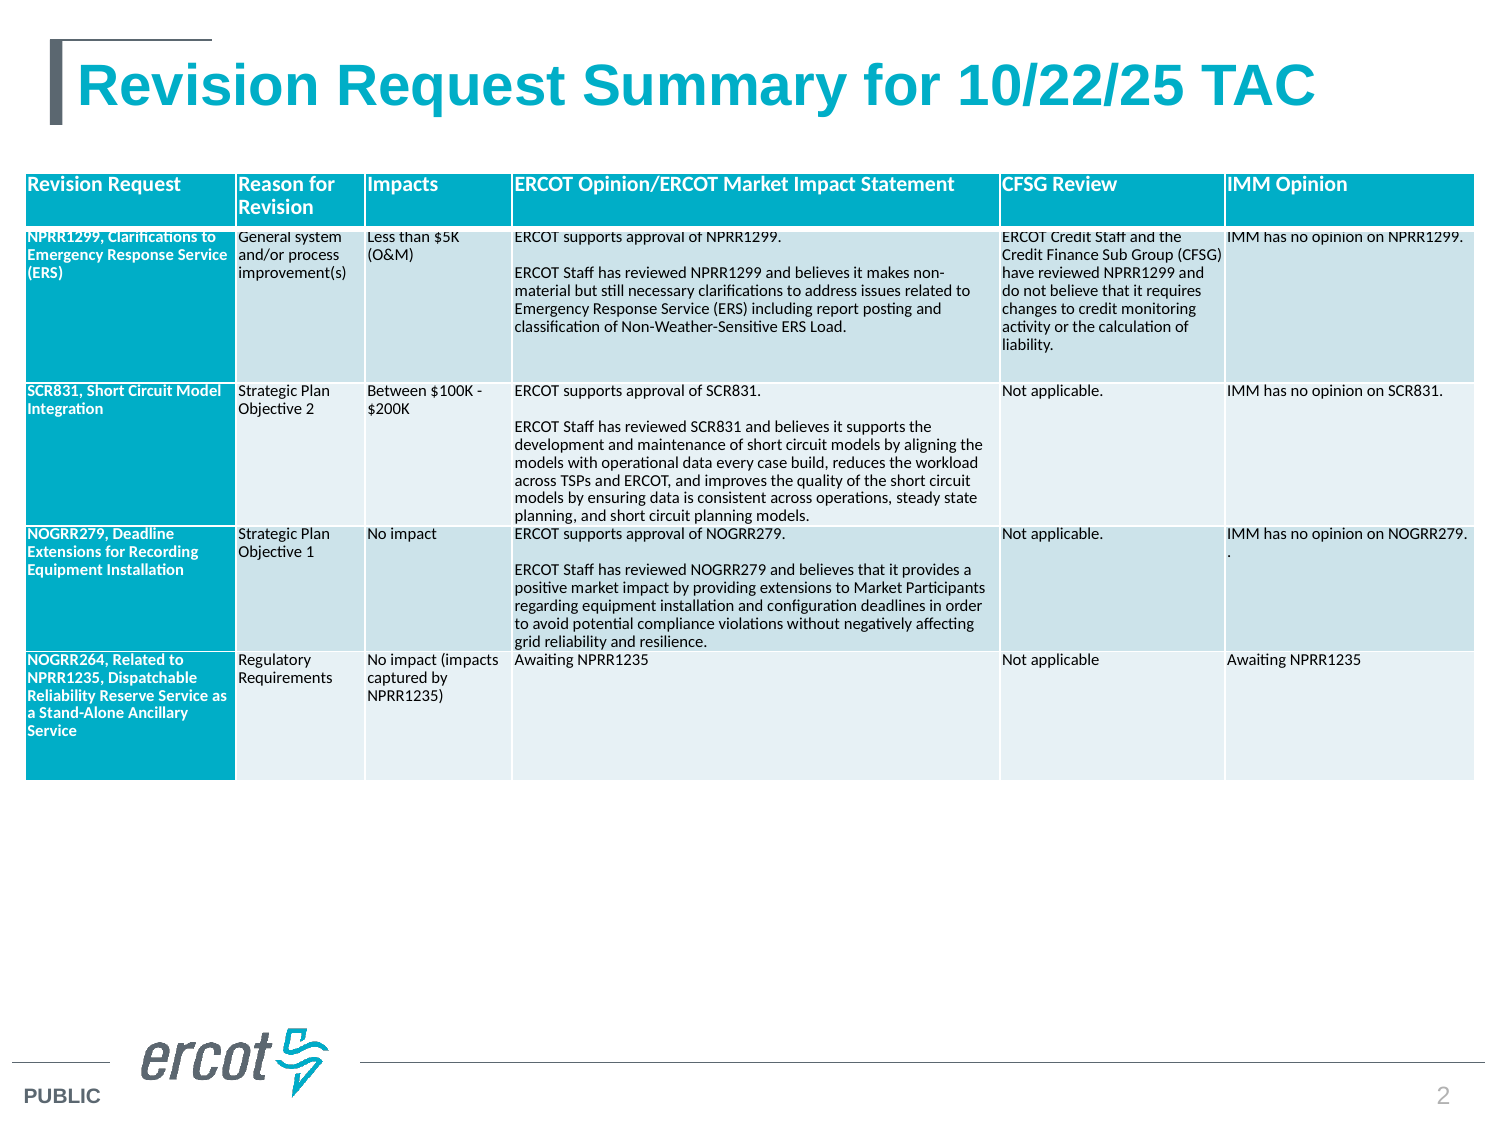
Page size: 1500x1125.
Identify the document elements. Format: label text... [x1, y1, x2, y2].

table_cell General system and/or process improvement(s) [237, 232, 364, 382]
table_cell Strategic Plan Objective 2 [237, 384, 364, 525]
table_header ERCOT Opinion/ERCOT Market Impact Statement [513, 174, 999, 226]
table_cell Not applicable. [1001, 384, 1224, 525]
table_cell IMM has no opinion on NOGRR279. . [1226, 527, 1474, 651]
table_cell Not applicable. [1001, 527, 1224, 651]
table_header CFSG Review [1001, 174, 1224, 226]
table_cell No impact [366, 527, 511, 651]
table_cell Between $100K - $200K [366, 384, 511, 525]
table_header IMM Opinion [1226, 174, 1474, 226]
table_header Impacts [366, 174, 511, 226]
table_cell ERCOT supports approval of NOGRR279. ERCOT Staff has reviewed NOGRR279 and believes that it provides a positive market impact by providing extensions to Market Participants regarding equipment installation and configuration deadlines in order to avoid potential compliance violations without negatively affecting grid reliability and resilience. [513, 527, 999, 651]
table_cell Less than $5K (O&M) [366, 232, 511, 382]
table_cell NPRR1299, Clarifications to Emergency Response Service (ERS) [26, 232, 235, 382]
table_cell Strategic Plan Objective 1 [237, 527, 364, 651]
table_header Revision Request [26, 174, 235, 226]
table_cell ERCOT supports approval of NPRR1299. ERCOT Staff has reviewed NPRR1299 and believes it makes non-material but still necessary clarifications to address issues related to Emergency Response Service (ERS) including report posting and classification of Non-Weather-Sensitive ERS Load. [513, 232, 999, 382]
table_cell Awaiting NPRR1235 [1226, 652, 1474, 780]
table_cell NOGRR264, Related to NPRR1235, Dispatchable Reliability Reserve Service as a Stand-Alone Ancillary Service [26, 652, 235, 780]
table_cell ERCOT supports approval of SCR831. ERCOT Staff has reviewed SCR831 and believes it supports the development and maintenance of short circuit models by aligning the models with operational data every case build, reduces the workload across TSPs and ERCOT, and improves the quality of the short circuit models by ensuring data is consistent across operations, steady state planning, and short circuit planning models. [513, 384, 999, 525]
table_cell IMM has no opinion on NPRR1299. [1226, 232, 1474, 382]
picture [137, 1024, 332, 1100]
table_cell NOGRR279, Deadline Extensions for Recording Equipment Installation [26, 527, 235, 651]
slide_number 2 [1400, 1076, 1488, 1113]
table_cell Not applicable [1001, 652, 1224, 780]
table_cell IMM has no opinion on SCR831. [1226, 384, 1474, 525]
table_cell ERCOT Credit Staff and the Credit Finance Sub Group (CFSG) have reviewed NPRR1299 and do not believe that it requires changes to credit monitoring activity or the calculation of liability. [1001, 232, 1224, 382]
table_cell Awaiting NPRR1235 [513, 652, 999, 780]
table_cell No impact (impacts captured by NPRR1235) [366, 652, 511, 780]
title Revision Request Summary for 10/22/25 TAC [62, 39, 1463, 125]
table_header Reason for Revision [237, 174, 364, 226]
table_cell Regulatory Requirements [237, 652, 364, 780]
table_cell SCR831, Short Circuit Model Integration [26, 384, 235, 525]
